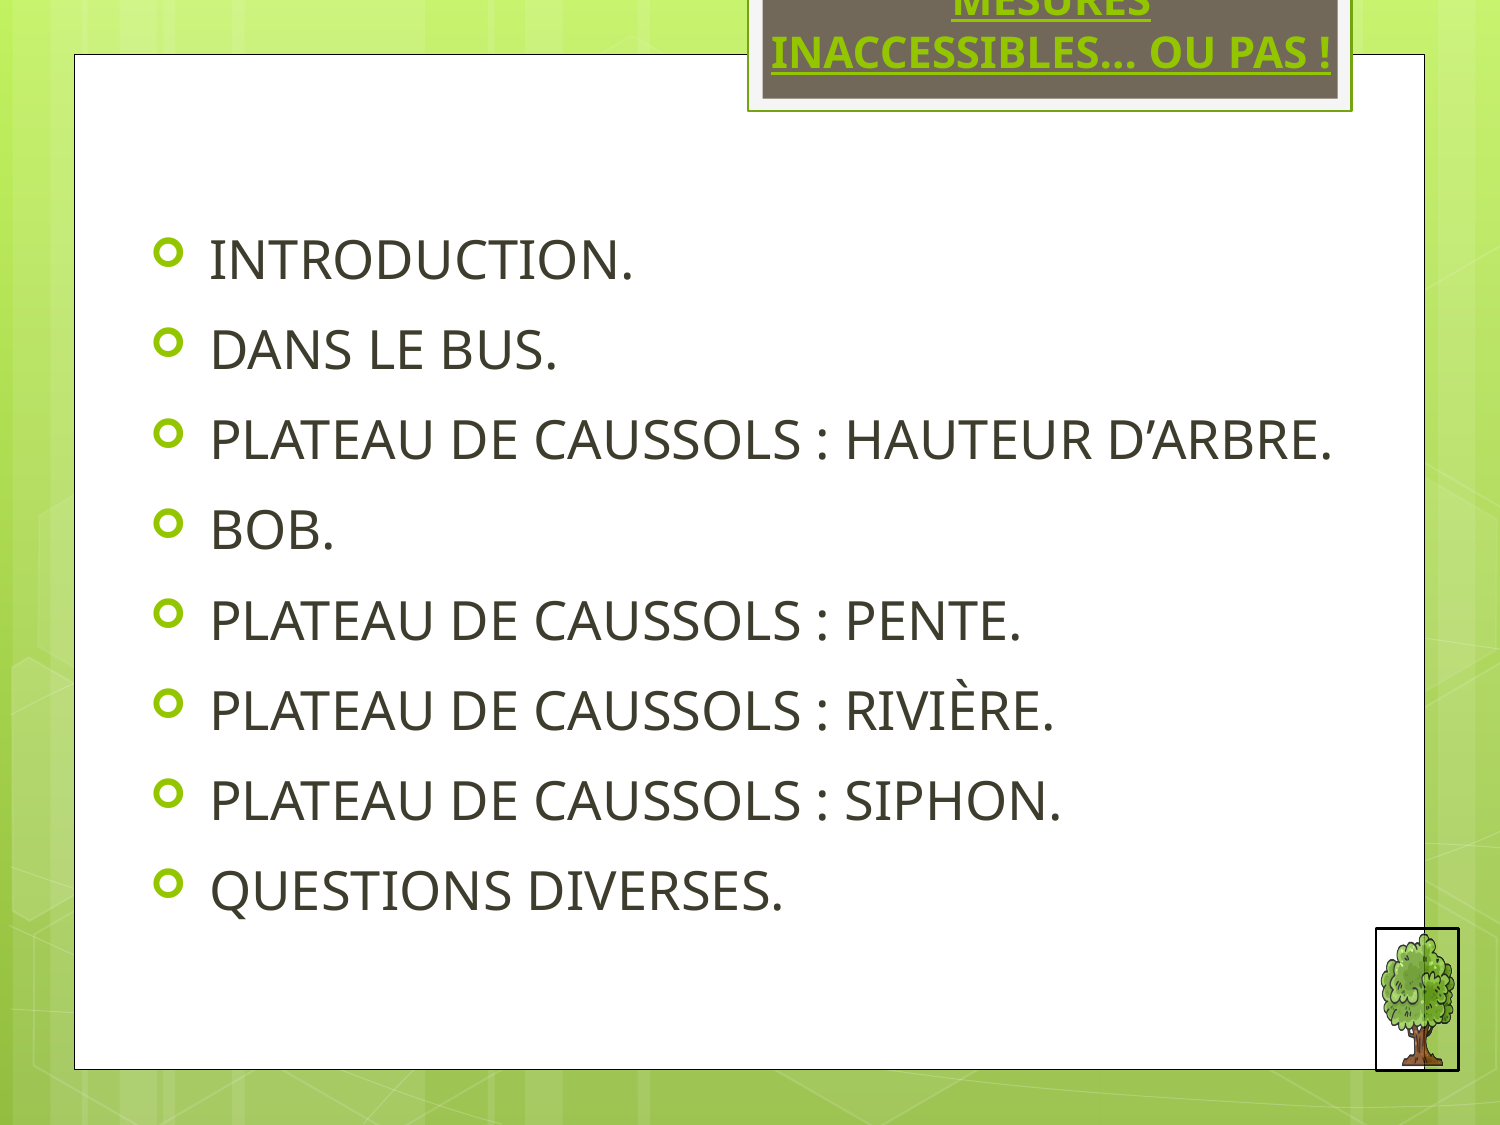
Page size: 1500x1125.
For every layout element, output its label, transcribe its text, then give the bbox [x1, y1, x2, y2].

list Introduction. Dans le bus. plateau de Caussols : hauteur d’arbre. Bob. Plateau de Caussols : pente. Plateau de Caussols : rivière. Plateau de Caussols : Siphon. Questions diverses. [123, 218, 1365, 976]
text_box [1375, 927, 1460, 1072]
title Mesures inaccessibles… ou pas ! [750, 0, 1353, 85]
